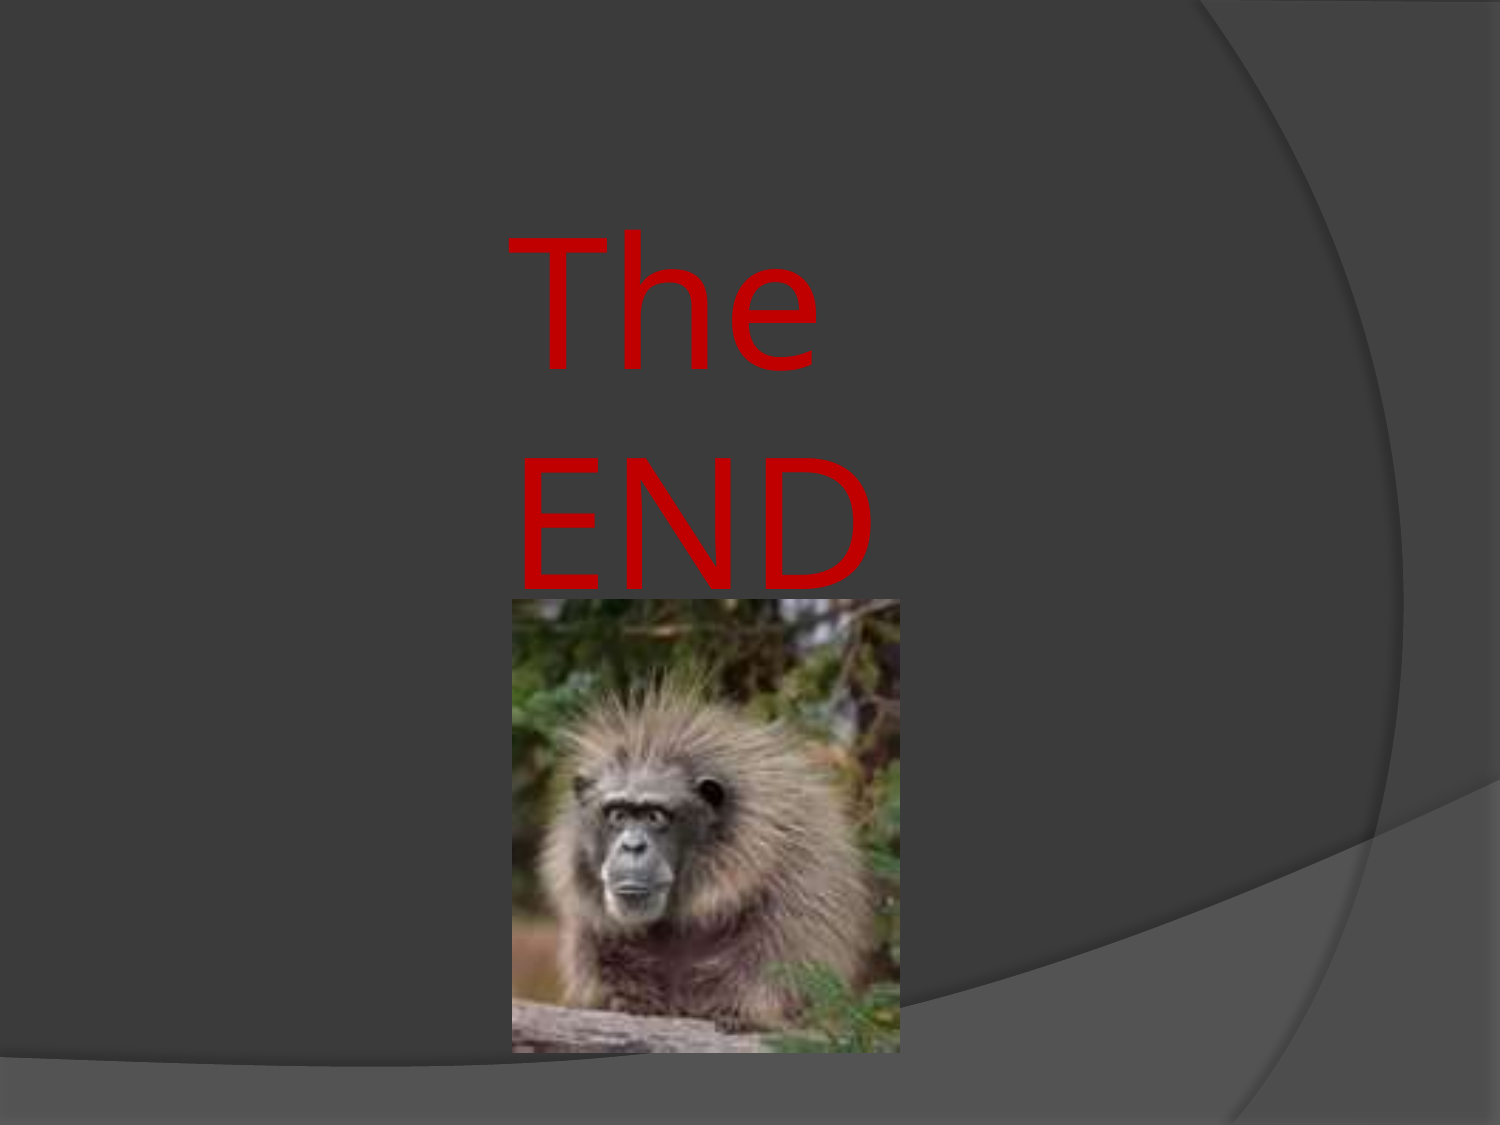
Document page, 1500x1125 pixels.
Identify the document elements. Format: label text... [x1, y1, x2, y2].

picture [512, 599, 901, 1053]
title The END [500, 299, 1150, 513]
